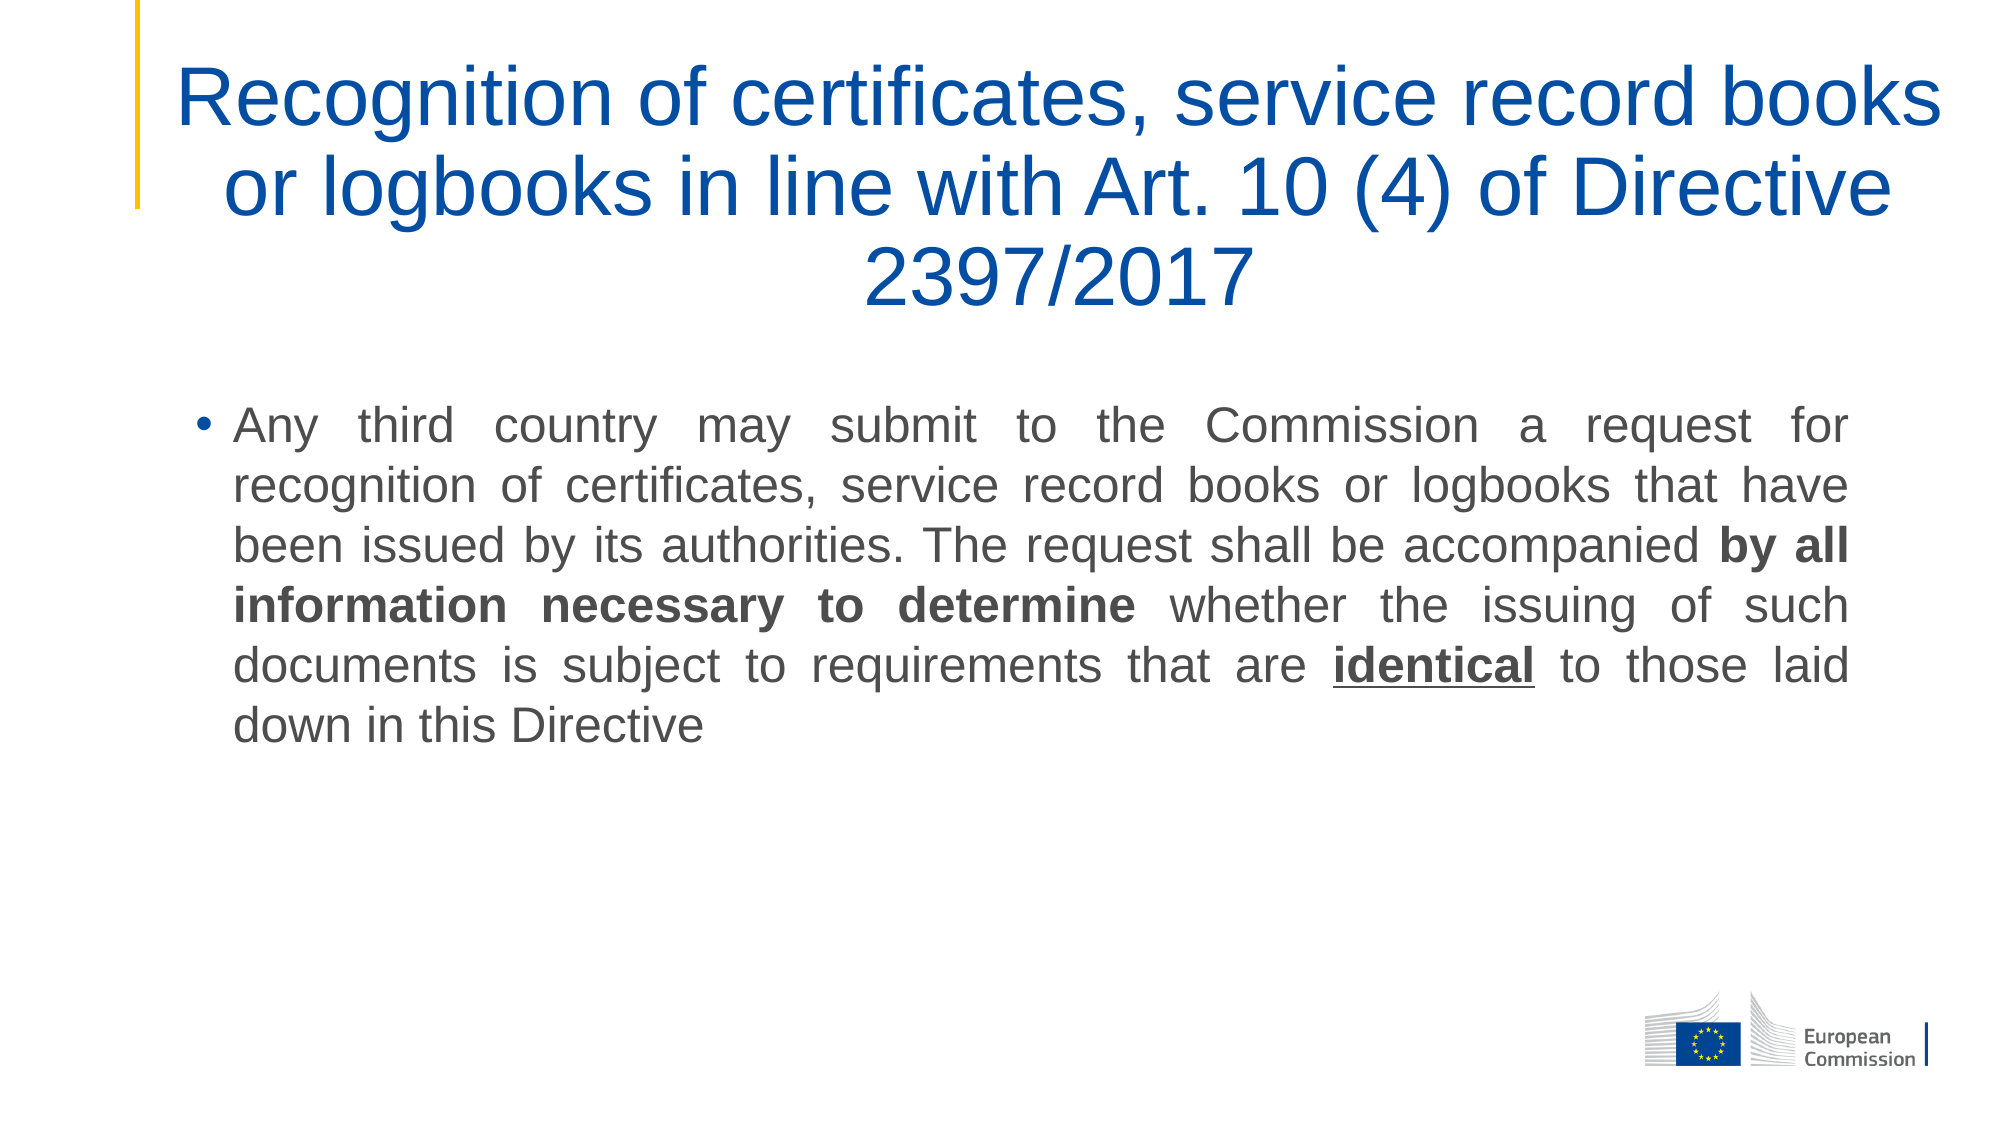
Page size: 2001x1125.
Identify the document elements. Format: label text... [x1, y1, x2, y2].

title Recognition of certificates, service record books or logbooks in line with Art. 10 (4) of Directive 2397/2017 [154, 194, 1965, 324]
list Any third country may submit to the Commission a request for recognition of certificates, service record books or logbooks that have been issued by its authorities. The request shall be accompanied by all information necessary to determine whether the issuing of such documents is subject to requirements that are identical to those laid down in this Directive [105, 385, 1866, 1125]
picture [1866, 991, 1928, 1066]
